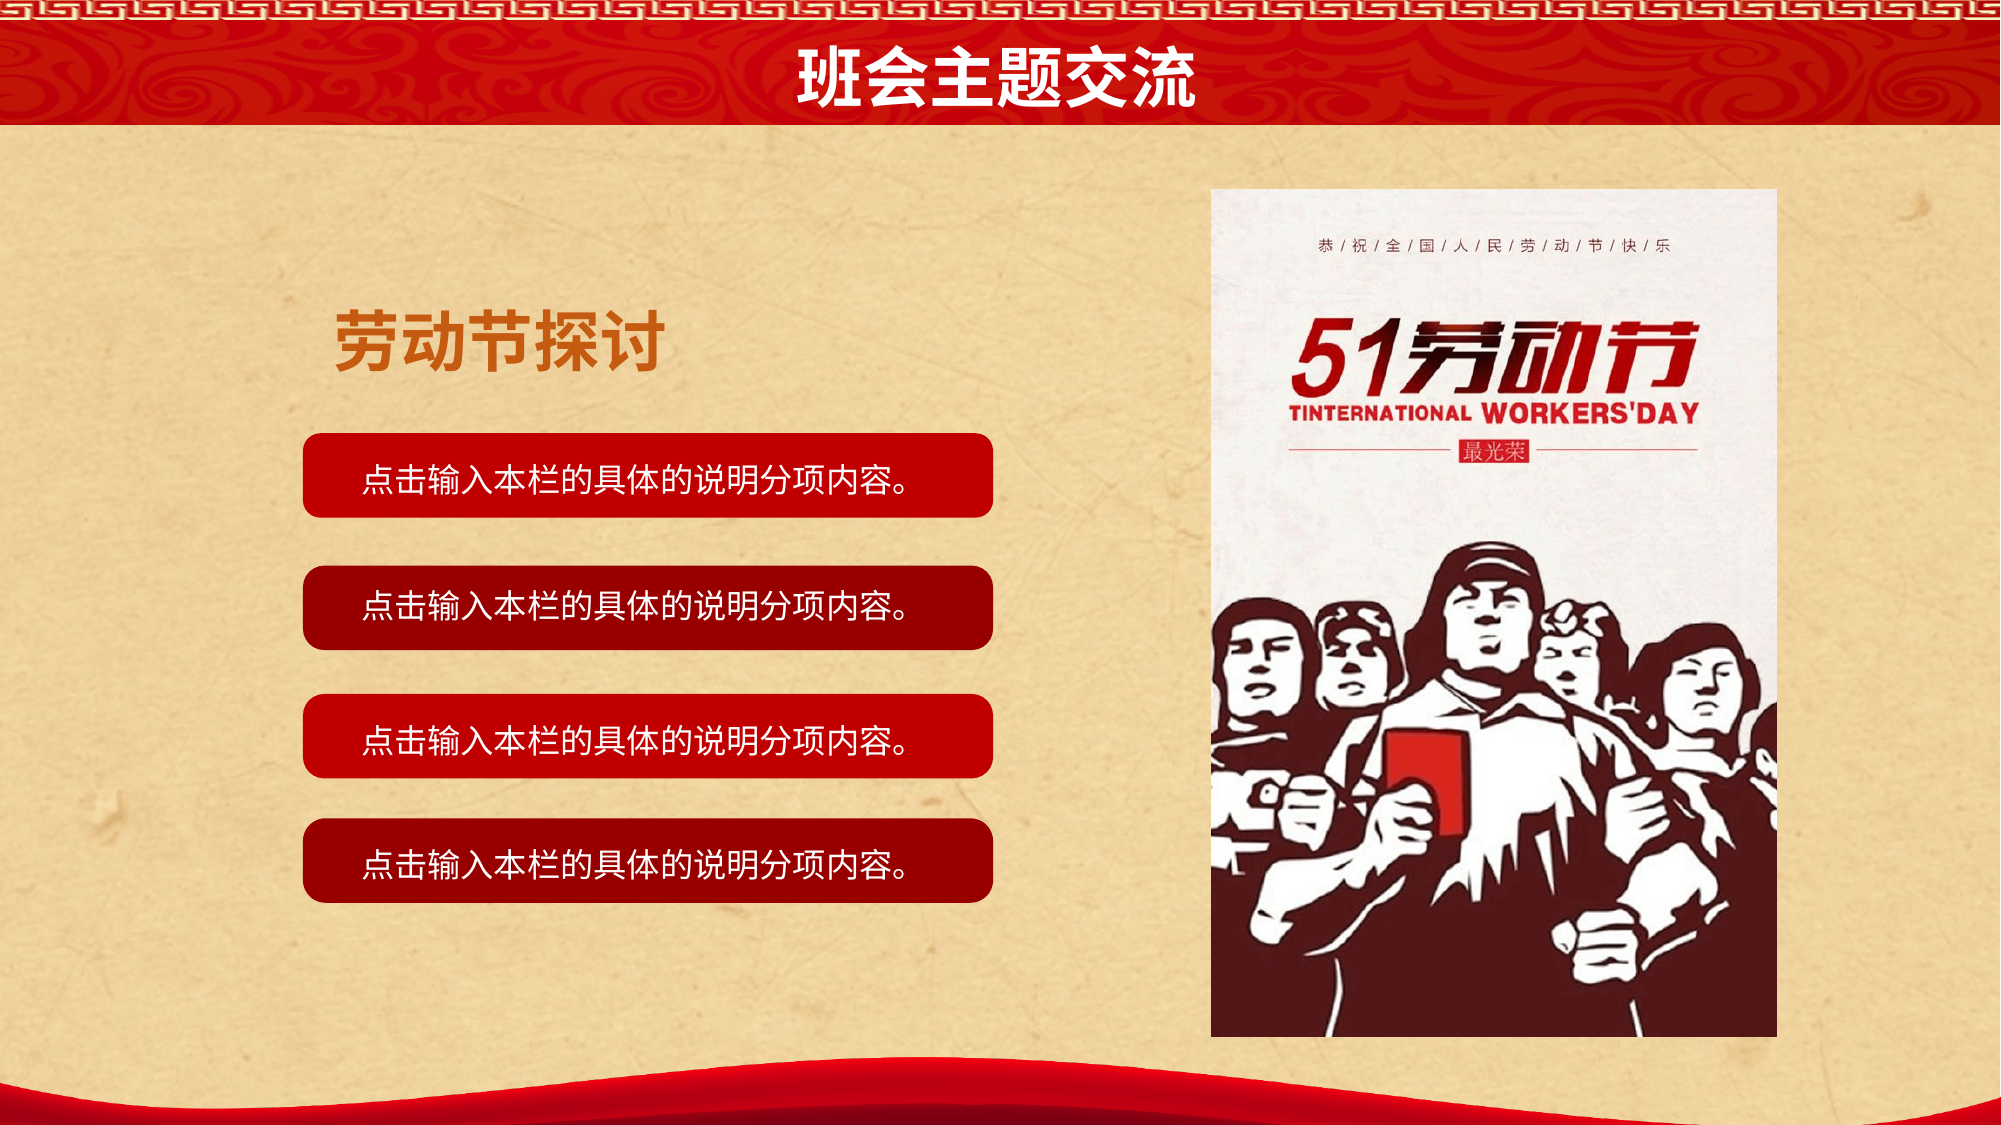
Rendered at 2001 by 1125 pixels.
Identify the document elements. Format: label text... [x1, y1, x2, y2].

text_box 劳动节探讨 [333, 299, 792, 345]
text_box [302, 433, 994, 903]
picture [0, 0, 2001, 1125]
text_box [0, 0, 2000, 125]
